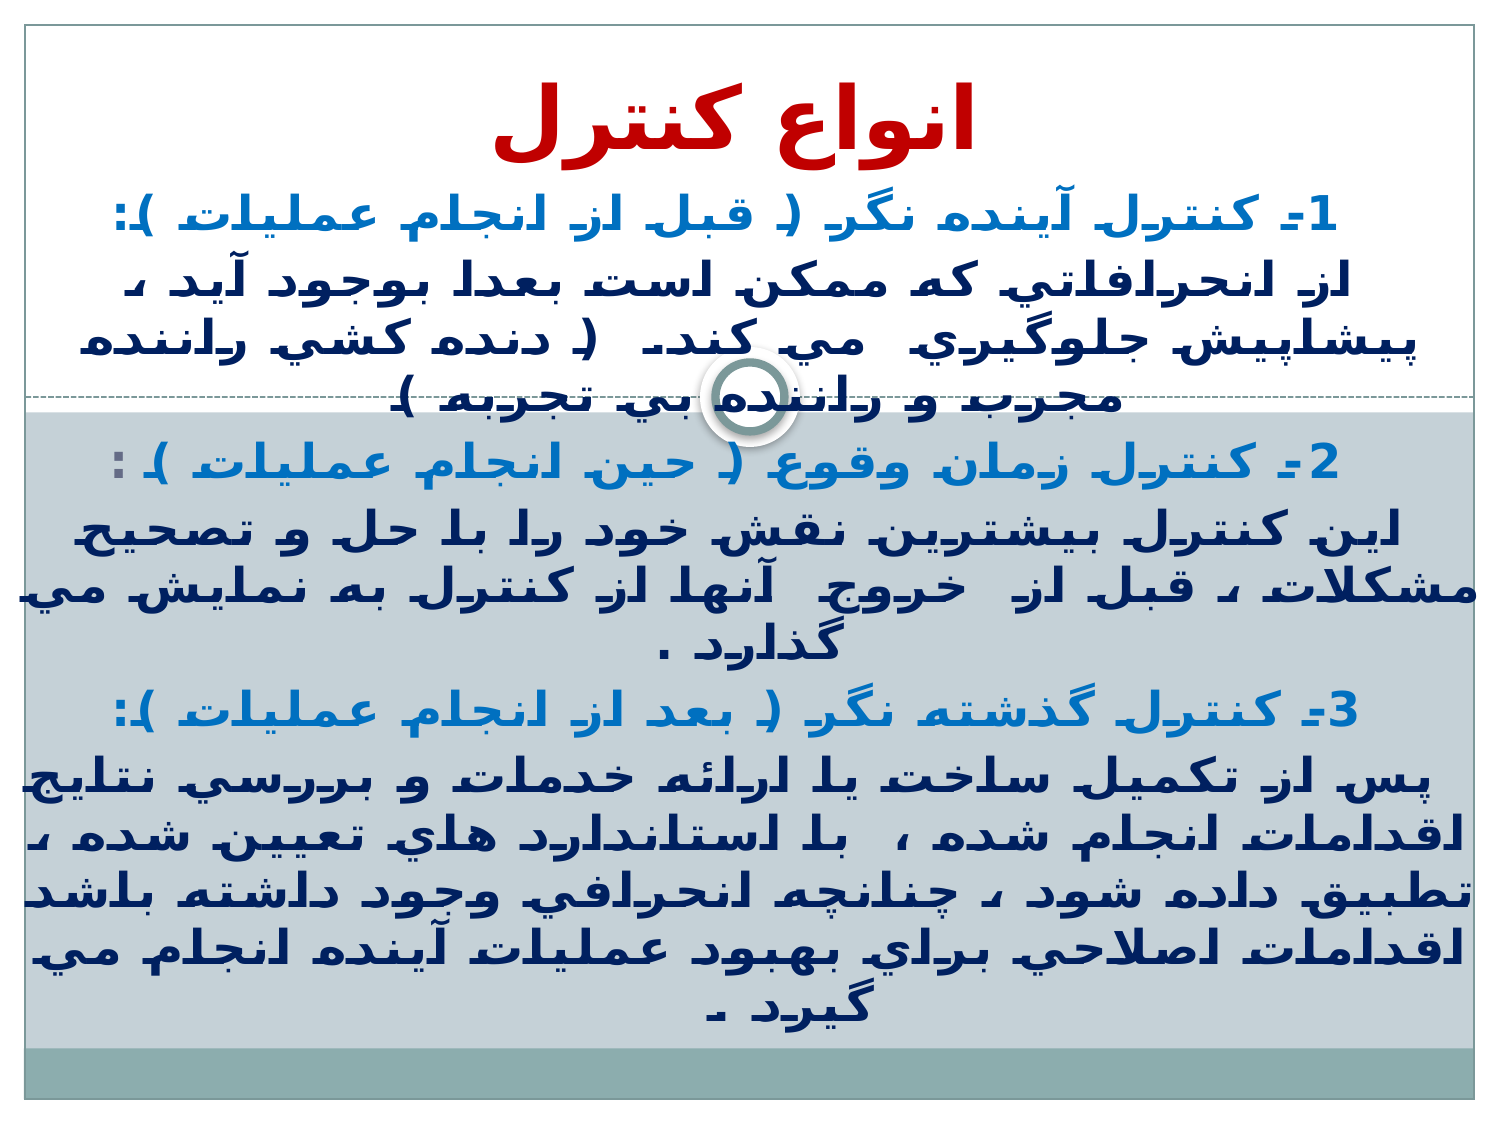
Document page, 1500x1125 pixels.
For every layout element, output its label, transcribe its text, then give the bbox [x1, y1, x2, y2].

subtitle 1- كنترل آينده نگر ( قبل از انجام عمليات ): از انحرافاتي كه ممكن است بعدا بوجود آيد ، پيشاپيش جلوگيري مي كند. ( دنده كشي راننده مجرب و راننده بي تجربه ) 2- كنترل زمان وقوع ( حين انجام عمليات ) : اين كنترل بيشترين نقش خود را با حل و تصحيح مشكلات ، قبل از خروج آنها از كنترل به نمايش مي گذارد . 3- كنترل گذشته نگر ( بعد از انجام عمليات ): پس از تكميل ساخت يا ارائه خدمات و بررسي نتايج اقدامات انجام شده ، با استاندارد هاي تعيين شده ، تطبيق داده شود ، چنانچه انحرافي وجود داشته باشد اقدامات اصلاحي براي بهبود عمليات آينده انجام مي گيرد . [0, 175, 1500, 1125]
title انواع كنترل [0, 0, 1500, 175]
